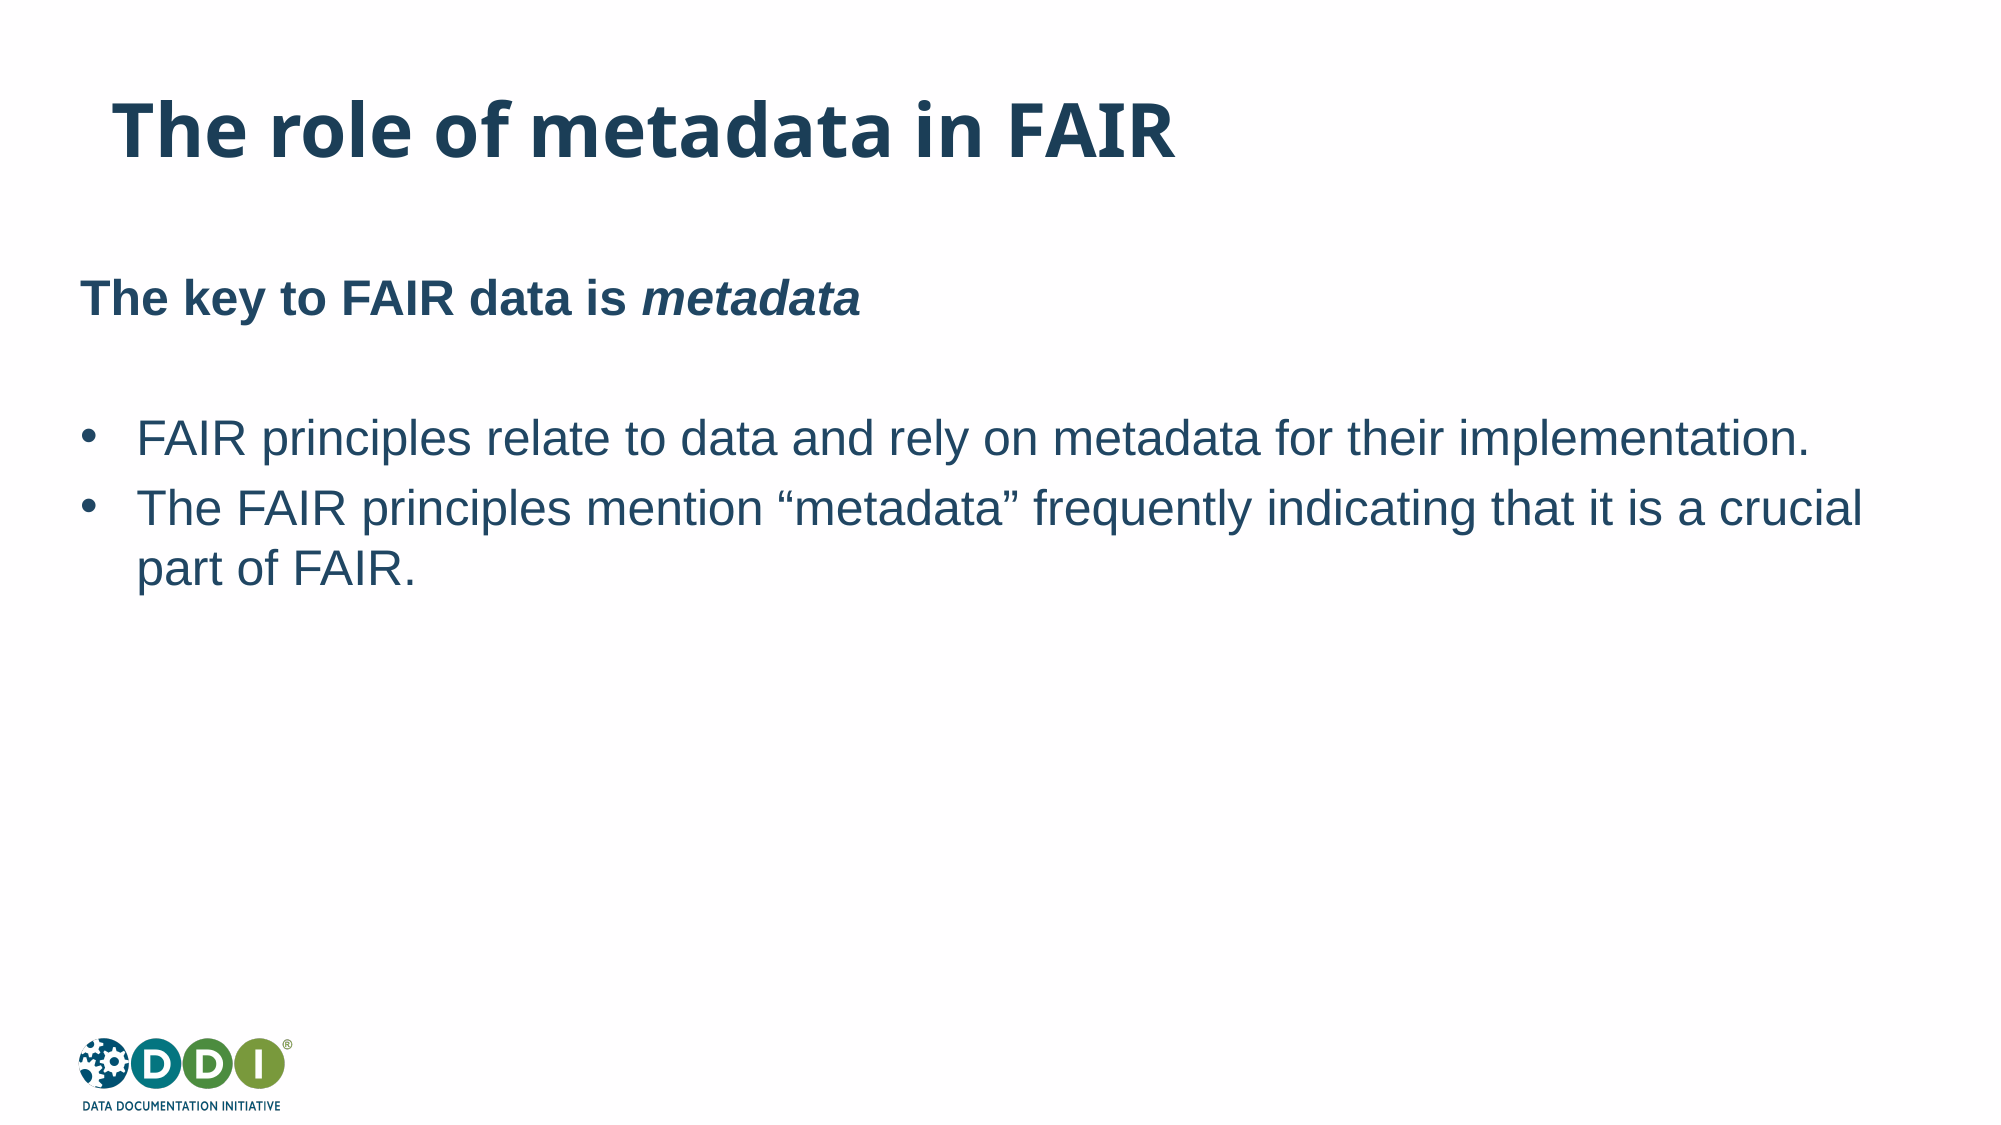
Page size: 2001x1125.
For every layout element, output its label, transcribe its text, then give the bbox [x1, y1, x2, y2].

picture [65, 1032, 305, 1115]
title The role of metadata in FAIR [96, 75, 1822, 258]
text_box The key to FAIR data is metadata FAIR principles relate to data and rely on metadata for their implementation. The FAIR principles mention “metadata” frequently indicating that it is a crucial part of FAIR. [65, 258, 1916, 1019]
